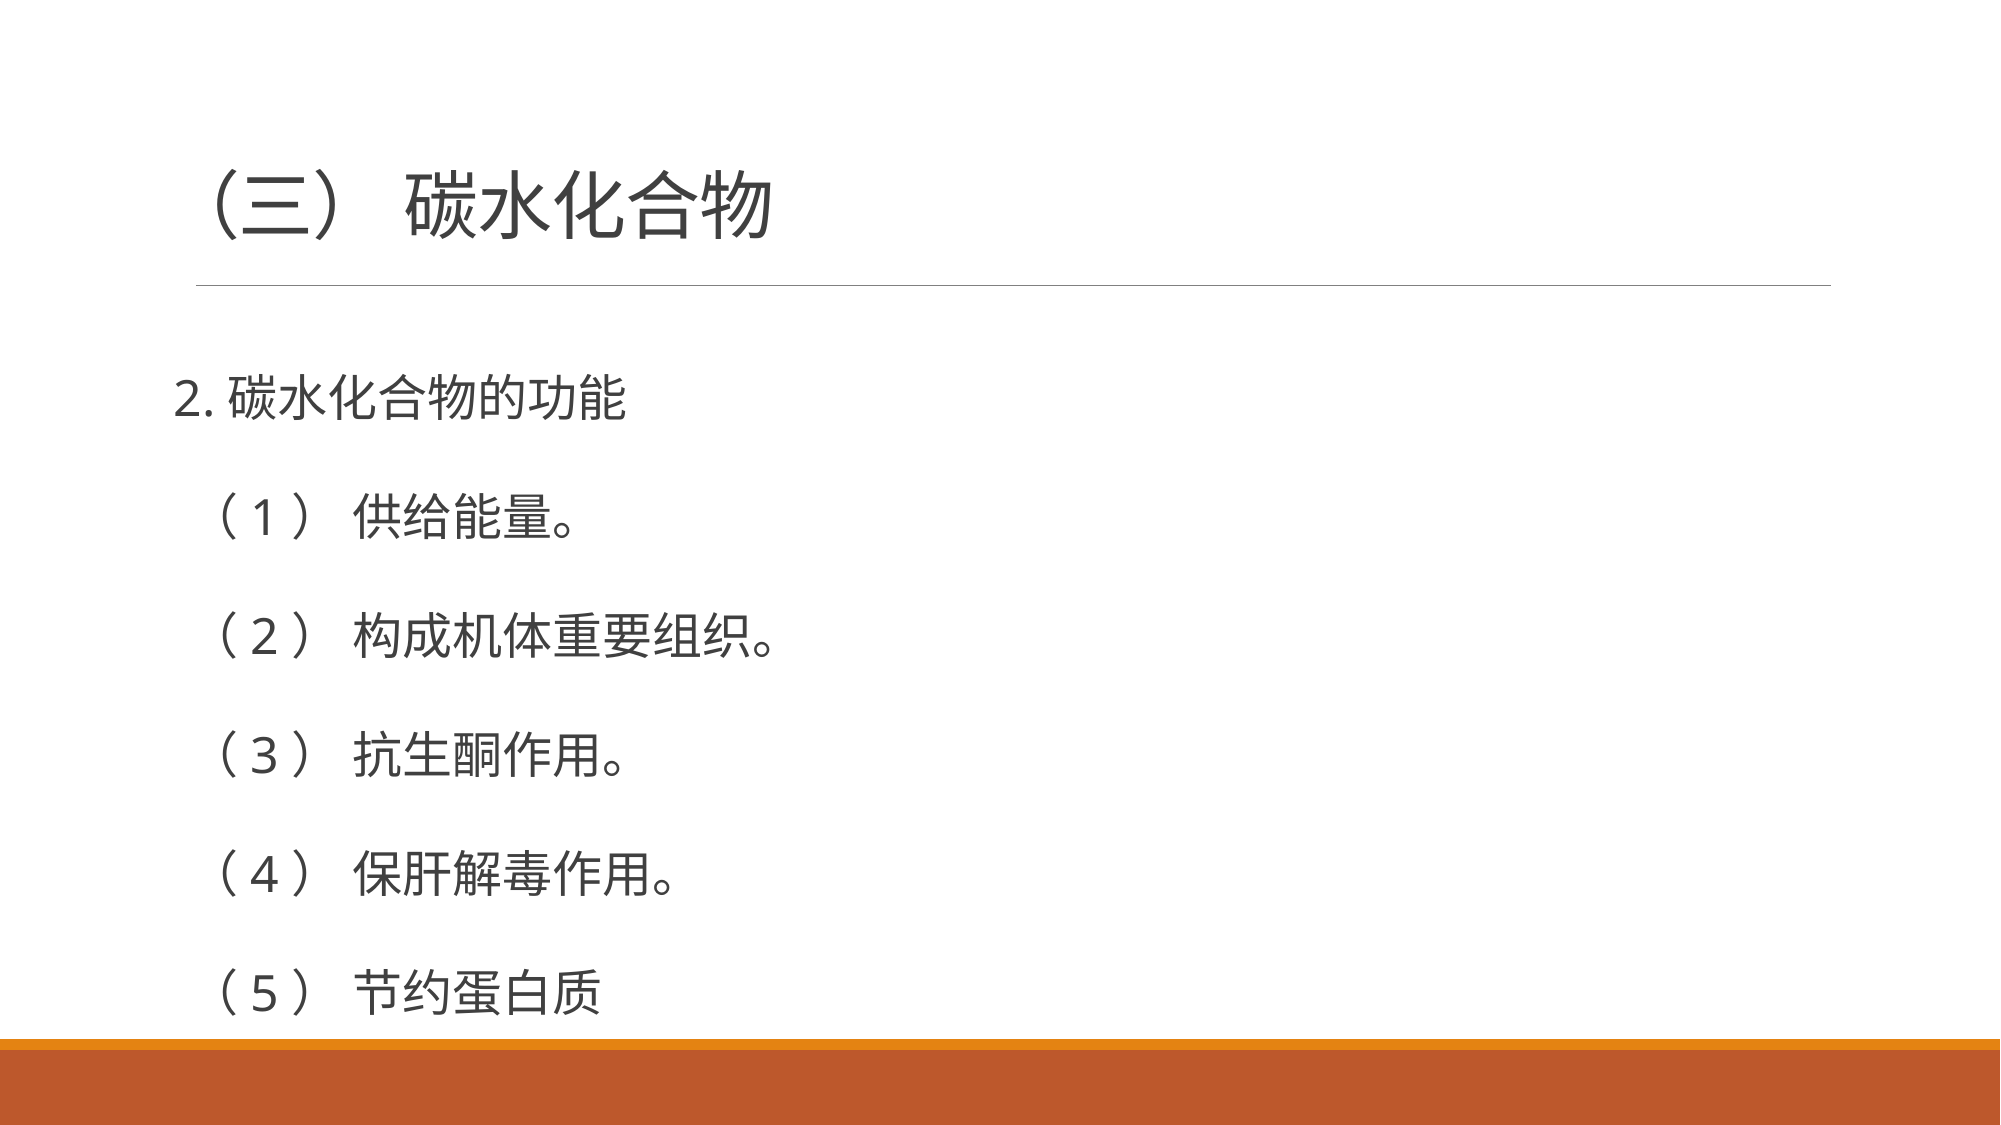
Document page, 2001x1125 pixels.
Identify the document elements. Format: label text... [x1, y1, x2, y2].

title （三） 碳水化合物 [150, 132, 1561, 257]
list 2.碳水化合物的功能 （1） 供给能量。 （2） 构成机体重要组织。 （3） 抗生酮作用。 （4） 保肝解毒作用。 （5） 节约蛋白质 [173, 229, 1634, 1048]
